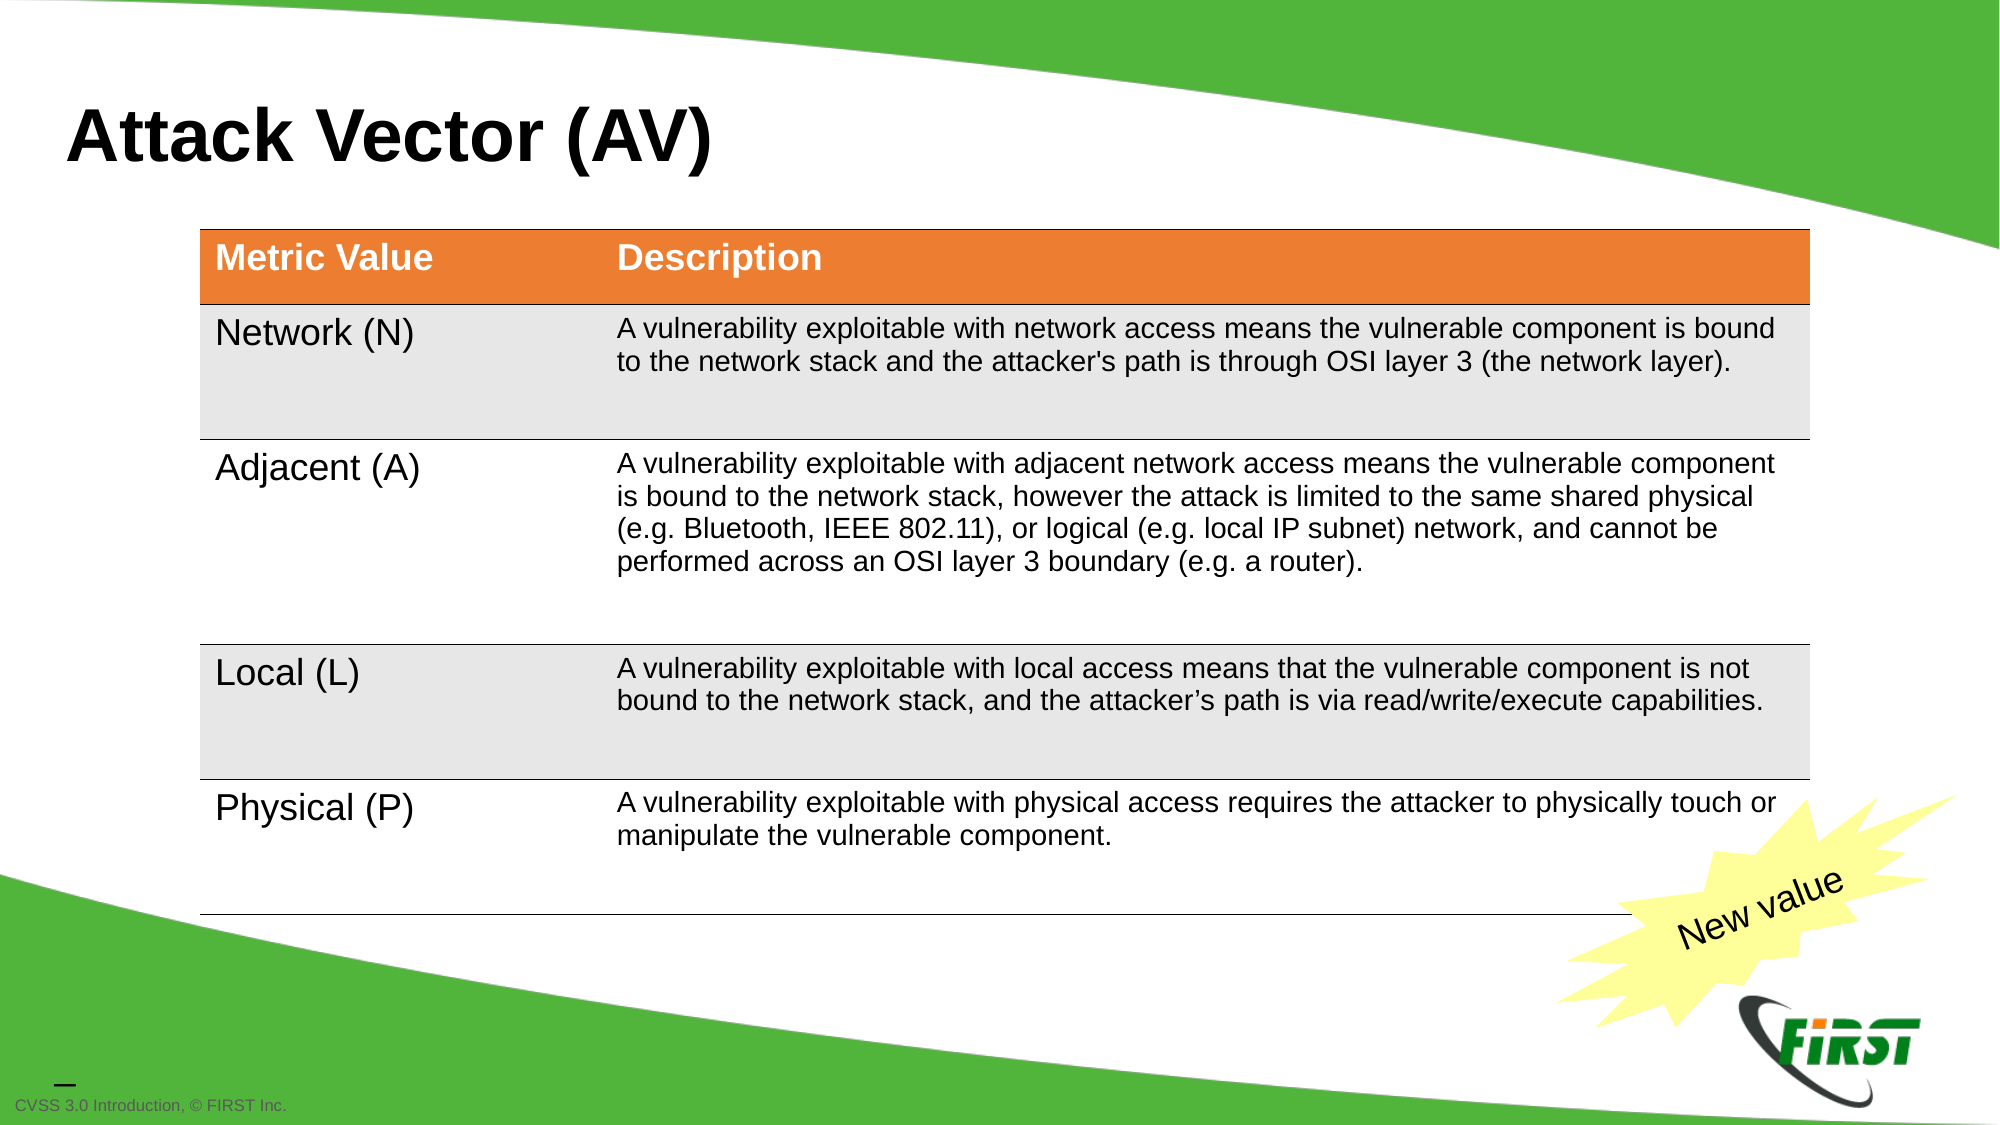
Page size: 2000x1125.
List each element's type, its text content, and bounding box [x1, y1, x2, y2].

table_header Metric Value [200, 230, 602, 304]
table_cell Local (L) [200, 645, 602, 779]
table_cell A vulnerability exploitable with physical access requires the attacker to physically touch or manipulate the vulnerable component. [602, 780, 1810, 914]
text_box _ [39, 1035, 100, 1095]
text_box Attack Vector (AV) [50, 70, 1929, 209]
table_header Description [602, 230, 1810, 304]
picture [0, 0, 2000, 1125]
table_cell Network (N) [200, 305, 602, 439]
table_cell A vulnerability exploitable with local access means that the vulnerable component is not bound to the network stack, and the attacker’s path is via read/write/execute capabilities. [602, 645, 1810, 779]
table_cell A vulnerability exploitable with adjacent network access means the vulnerable component is bound to the network stack, however the attack is limited to the same shared physical (e.g. Bluetooth, IEEE 802.11), or logical (e.g. local IP subnet) network, and cannot be performed across an OSI layer 3 boundary (e.g. a router). [602, 440, 1810, 644]
table_cell Physical (P) [200, 780, 602, 914]
table_cell A vulnerability exploitable with network access means the vulnerable component is bound to the network stack and the attacker's path is through OSI layer 3 (the network layer). [602, 305, 1810, 439]
table_cell Adjacent (A) [200, 440, 602, 644]
text_box New value [1556, 794, 1958, 1029]
